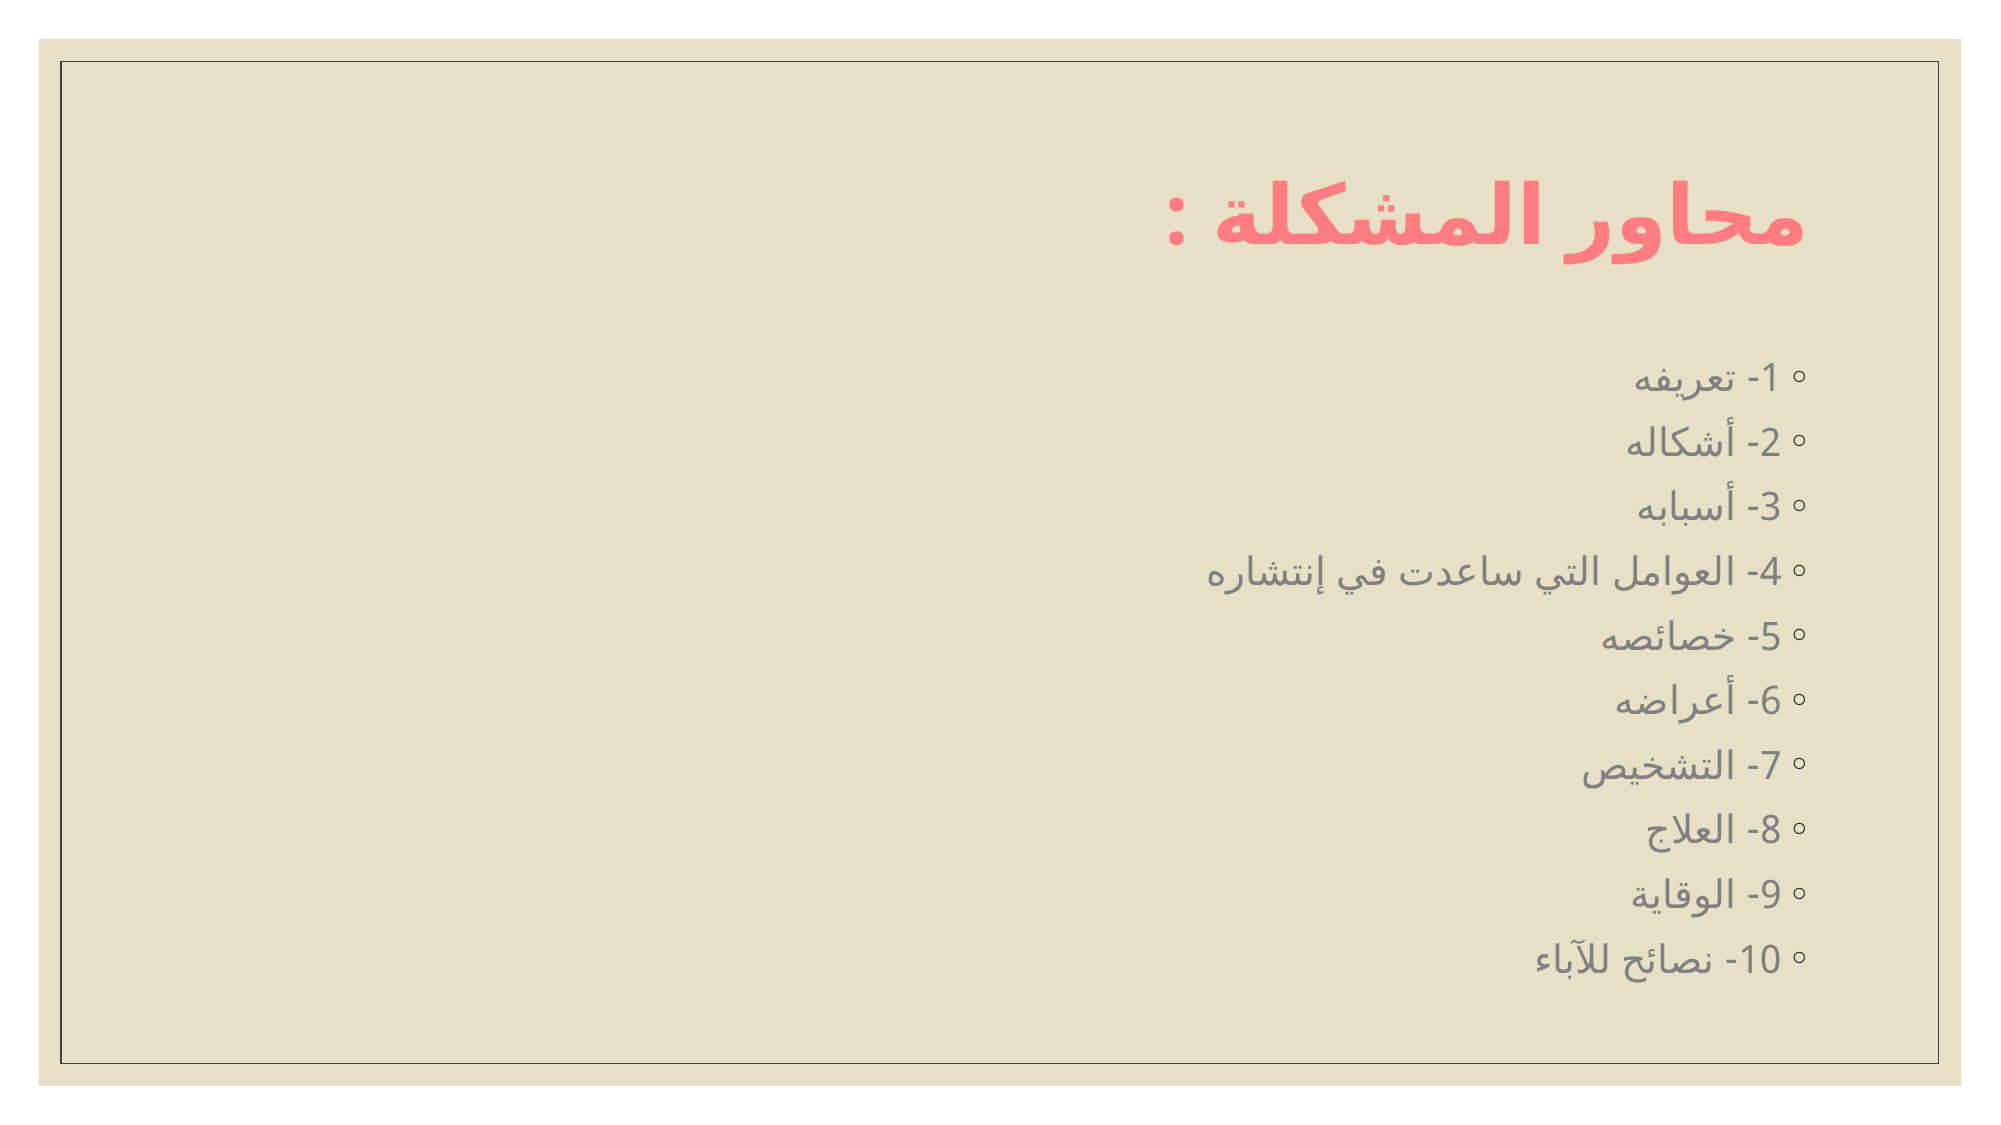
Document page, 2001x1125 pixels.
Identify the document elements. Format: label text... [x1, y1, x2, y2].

title محاور المشكلة : [174, 105, 1825, 331]
list 1- تعريفه 2- أشكاله 3- أسبابه 4- العوامل التي ساعدت في إنتشاره 5- خصائصه 6- أعراضه 7- التشخيص 8- العلاج 9- الوقاية 10- نصائح للآباء [174, 345, 1825, 990]
